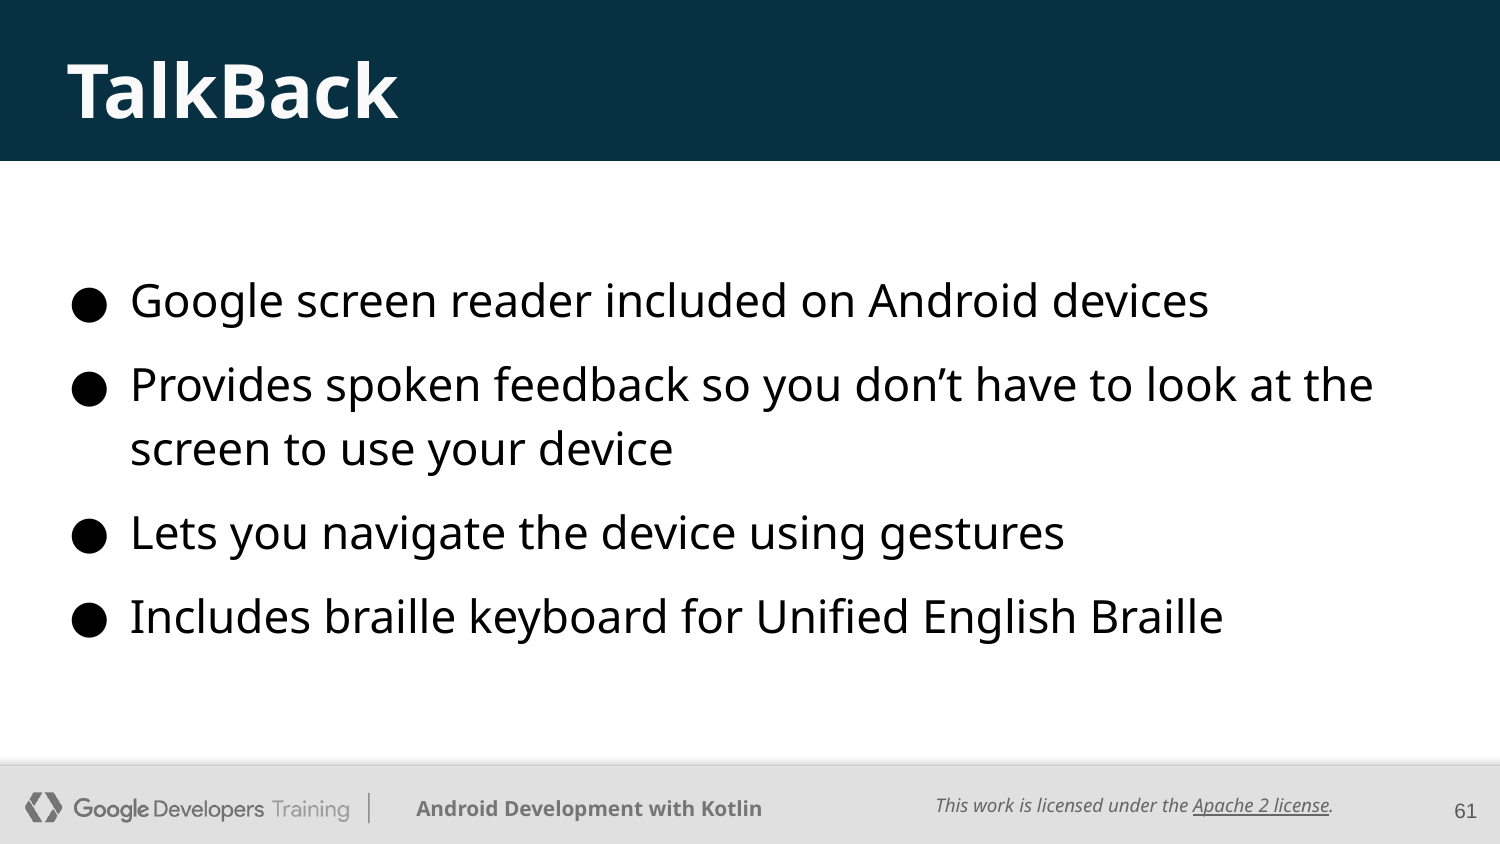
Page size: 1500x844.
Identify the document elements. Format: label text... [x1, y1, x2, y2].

slide_number ‹#› [1402, 777, 1493, 842]
list Google screen reader included on Android devices Provides spoken feedback so you don’t have to look at the screen to use your device Lets you navigate the device using gestures Includes braille keyboard for Unified English Braille [39, 248, 1438, 730]
picture [0, 161, 1500, 844]
title TalkBack [51, 28, 1449, 122]
